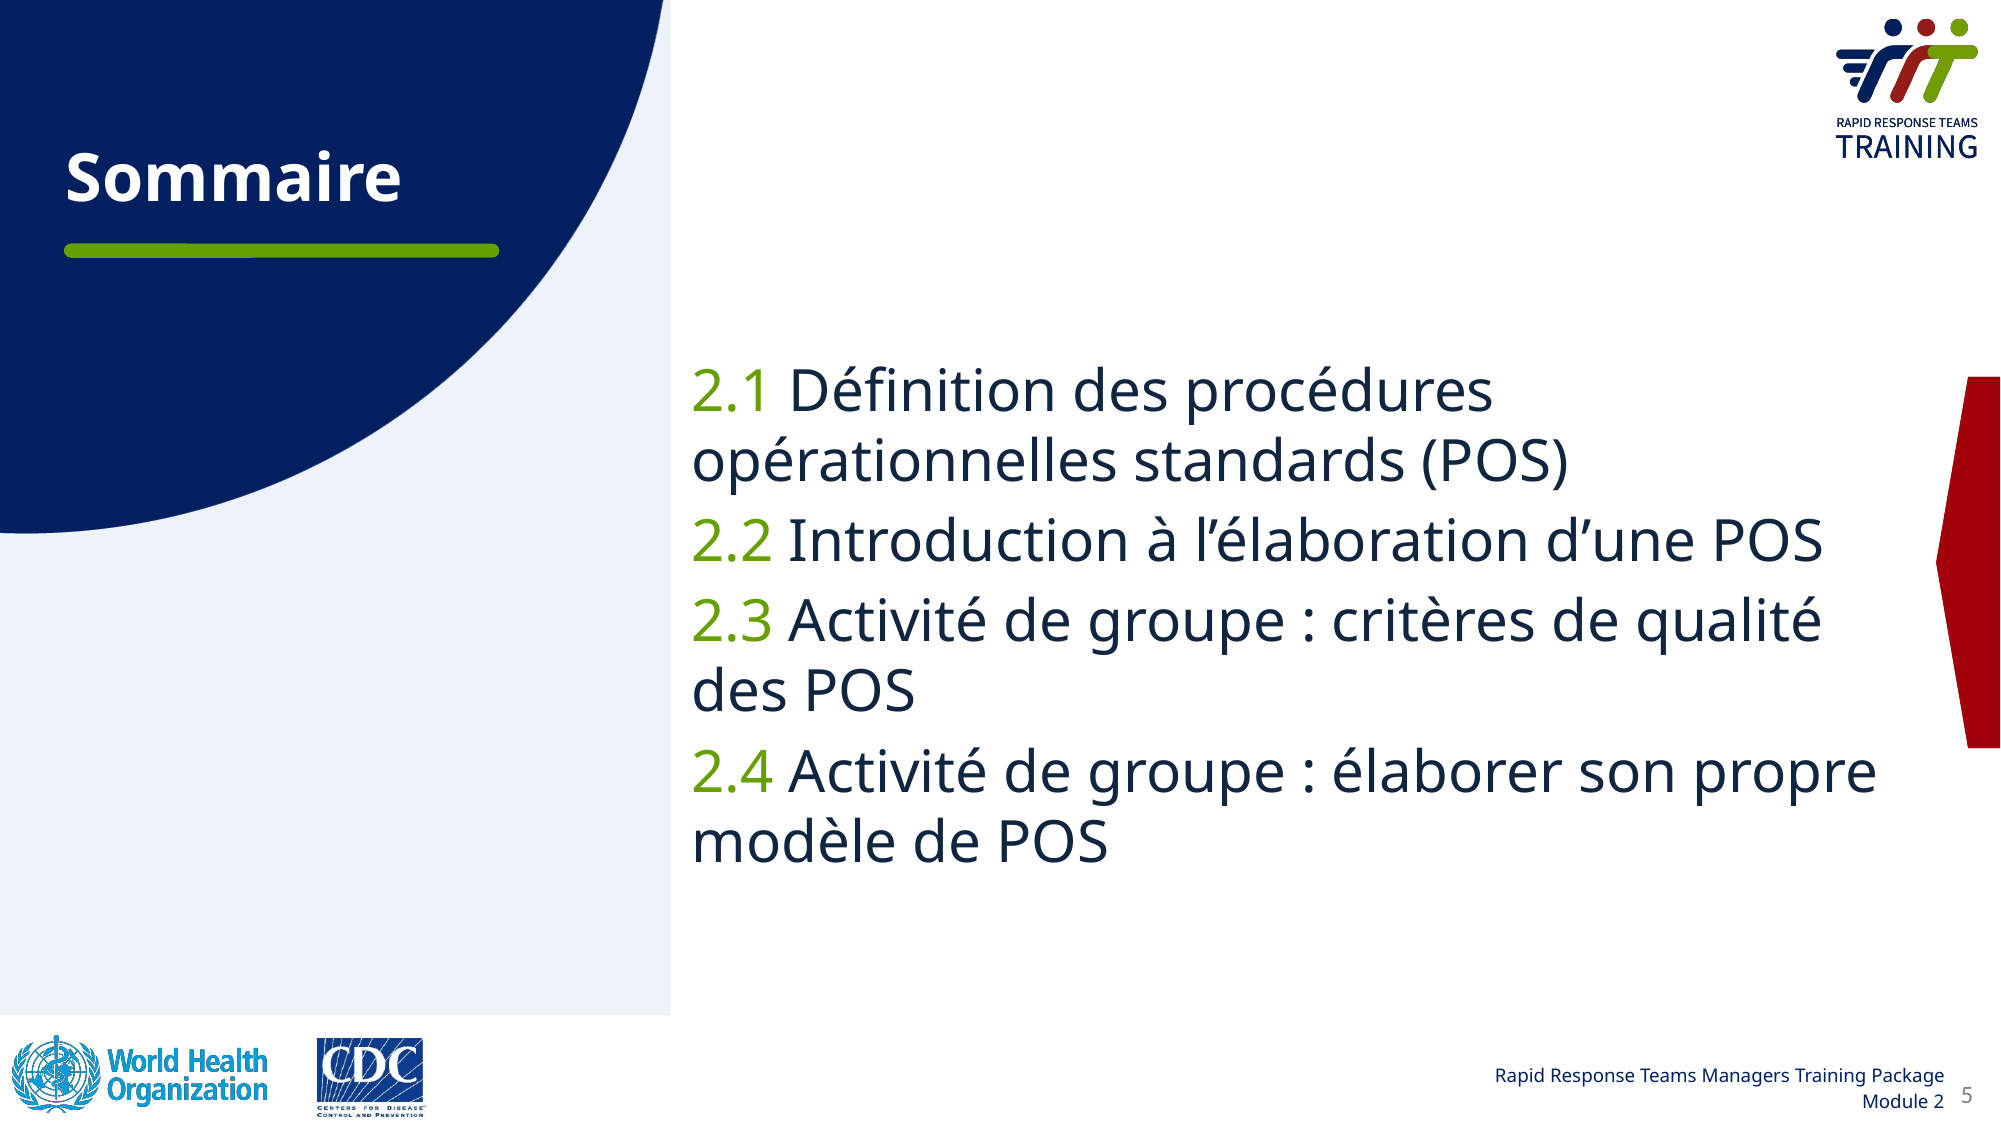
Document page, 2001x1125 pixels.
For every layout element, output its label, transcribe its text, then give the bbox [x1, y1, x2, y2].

picture [24, 1054, 36, 1087]
picture [0, 0, 670, 538]
text_box 2.1 Définition des procédures opérationnelles standards (POS) 2.2 Introduction à l’élaboration dʼune POS 2.3 Activité de groupe : critères de qualité des POS 2.4 Activité de groupe : élaborer son propre modèle de POS [684, 345, 1923, 1125]
picture [40, 1062, 47, 1070]
text_box [1936, 376, 2000, 749]
slide_number 5 [1945, 1071, 1992, 1125]
picture [50, 1108, 62, 1113]
picture [59, 1035, 267, 1113]
picture [71, 1053, 90, 1091]
picture [1835, 19, 1978, 167]
picture [22, 1062, 26, 1077]
text_box Sommaire [58, 126, 620, 222]
picture [12, 1035, 54, 1068]
picture [36, 1088, 78, 1105]
picture [317, 1038, 426, 1117]
picture [12, 1083, 48, 1113]
picture [34, 1054, 43, 1078]
picture [30, 1083, 37, 1091]
picture [46, 1056, 54, 1062]
